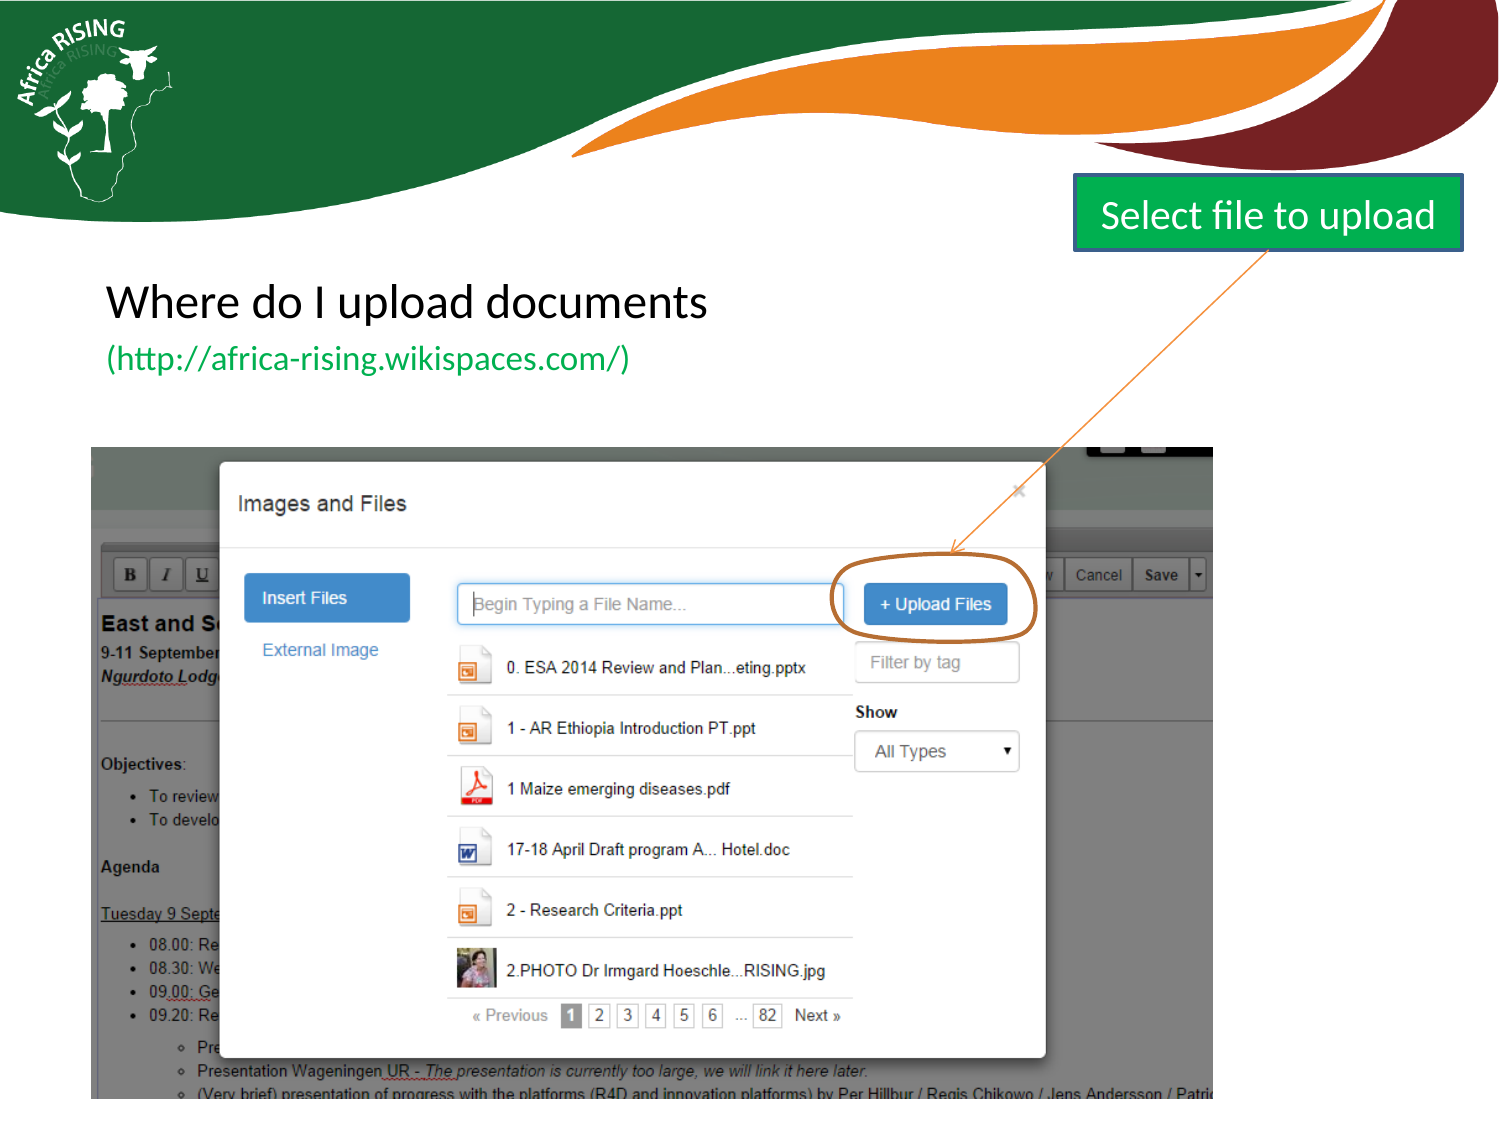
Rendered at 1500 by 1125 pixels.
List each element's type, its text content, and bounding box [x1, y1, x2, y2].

text_box Select file to upload [1073, 173, 1464, 252]
picture [91, 447, 1213, 1100]
list Where do I upload documents (http://africa-rising.wikispaces.com/) [75, 262, 944, 388]
picture [0, 0, 1499, 222]
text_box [949, 249, 1269, 554]
